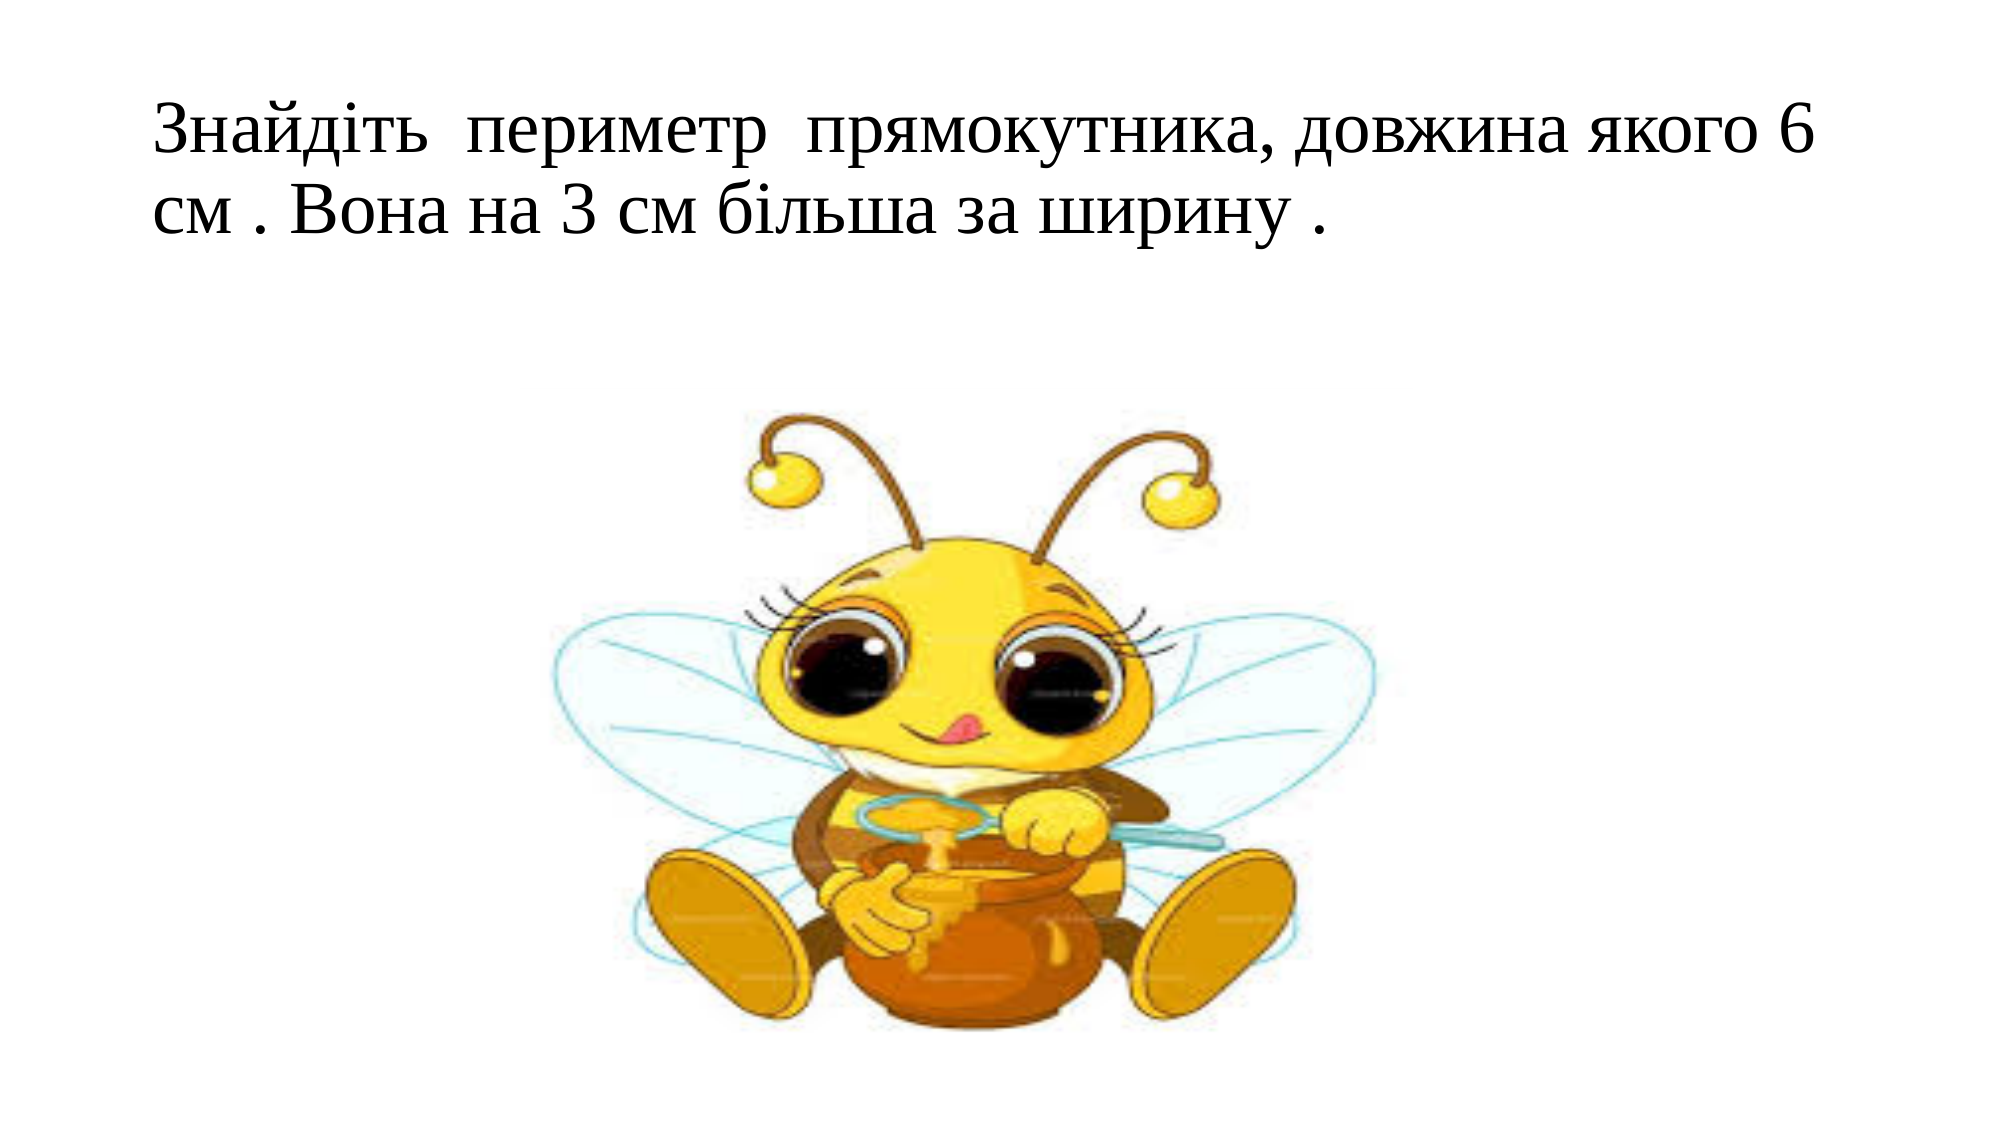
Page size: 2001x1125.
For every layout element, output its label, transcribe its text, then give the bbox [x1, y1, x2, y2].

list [520, 387, 1413, 1059]
title Знайдіть периметр прямокутника, довжина якого 6 см . Вона на 3 см більша за ширину . [137, 59, 1863, 278]
